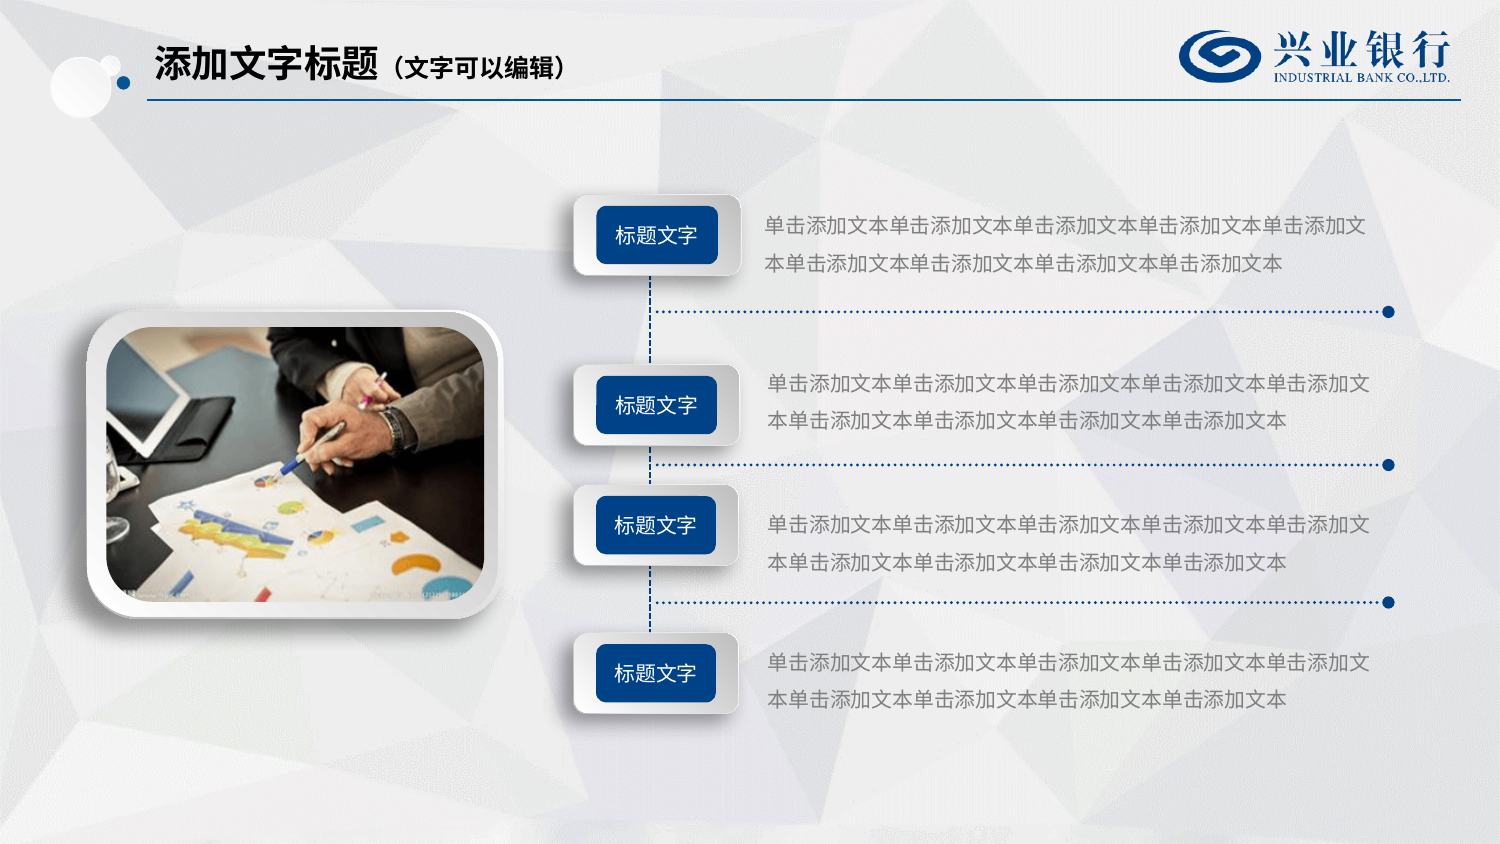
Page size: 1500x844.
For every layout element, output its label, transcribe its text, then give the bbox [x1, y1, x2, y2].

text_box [649, 240, 1389, 691]
text_box 单击添加文本单击添加文本单击添加文本单击添加文本单击添加文本单击添加文本单击添加文本单击添加文本单击添加文本 [756, 696, 1389, 755]
text_box 单击添加文本单击添加文本单击添加文本单击添加文本单击添加文本单击添加文本单击添加文本单击添加文本单击添加文本 [753, 194, 1389, 239]
text_box 添加文字标题（文字可以编辑） [142, 34, 719, 91]
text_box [572, 484, 740, 566]
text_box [572, 194, 742, 276]
picture [0, 0, 1500, 844]
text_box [86, 309, 504, 620]
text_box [572, 632, 740, 714]
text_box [572, 364, 741, 446]
